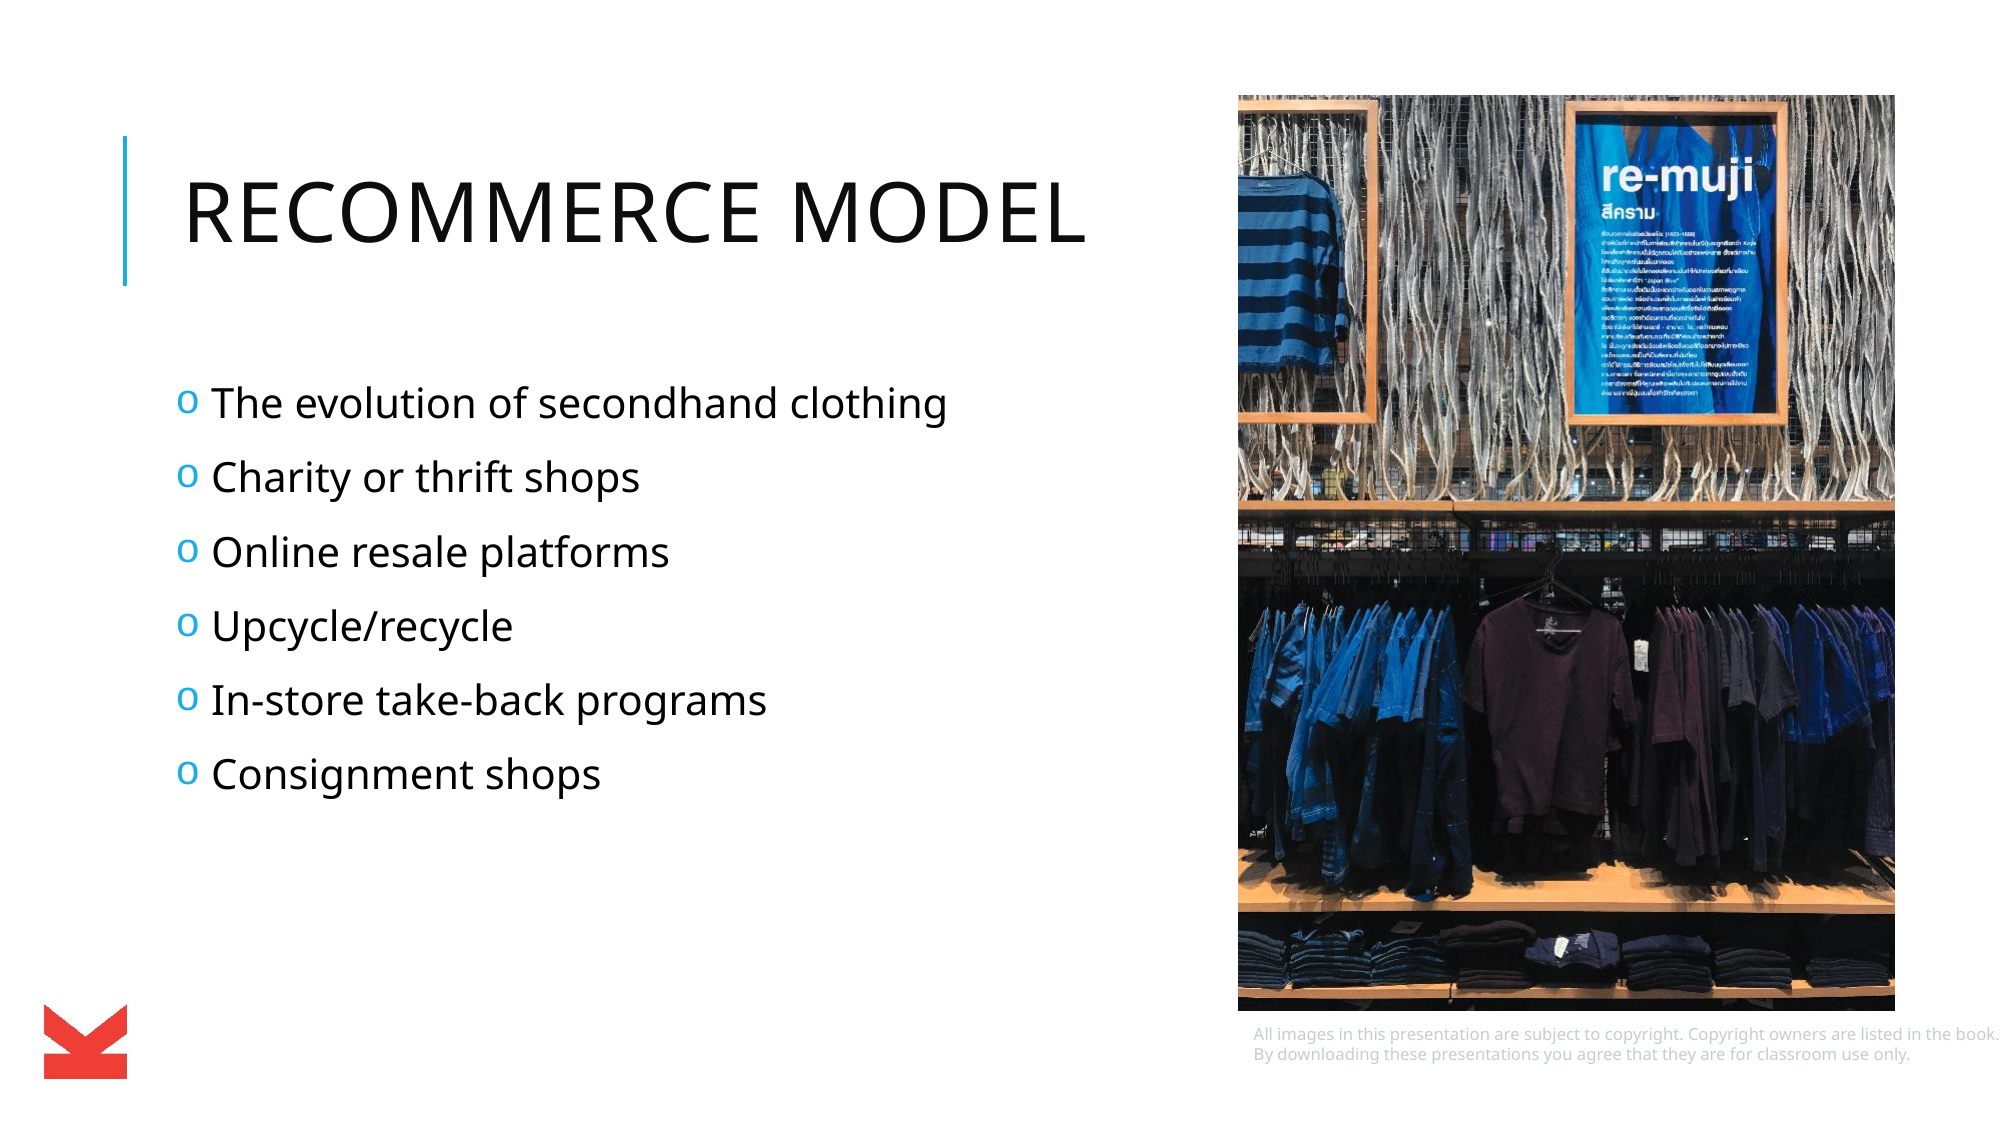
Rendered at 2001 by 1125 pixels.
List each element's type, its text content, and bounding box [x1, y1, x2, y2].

picture [1238, 95, 1896, 1012]
picture [23, 982, 148, 1107]
list The evolution of secondhand clothing Charity or thrift shops Online resale platforms Upcycle/recycle In-store take-back programs Consignment shops [168, 375, 1137, 1020]
title Recommerce MODEL [168, 96, 1137, 342]
text_box All images in this presentation are subject to copyright. Copyright owners are listed in the book. By downloading these presentations you agree that they are for classroom use only. [1238, 1016, 2000, 1072]
